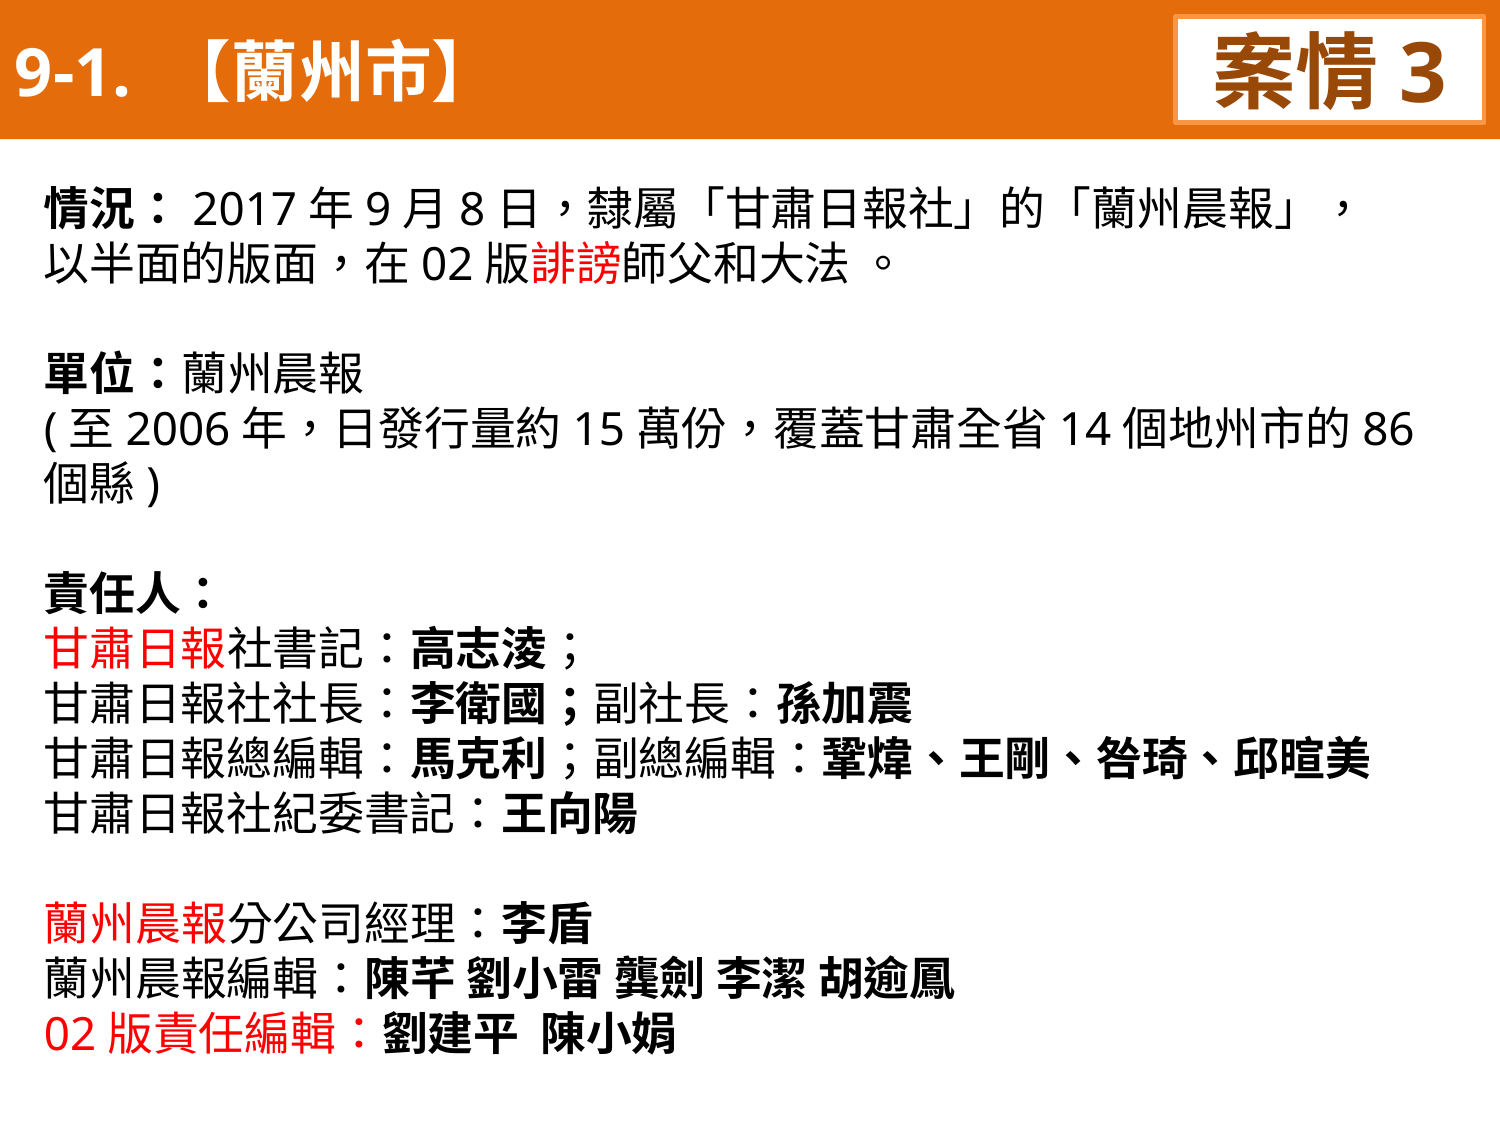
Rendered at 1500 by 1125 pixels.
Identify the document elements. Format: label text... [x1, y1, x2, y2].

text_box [0, 0, 1500, 140]
text_box 情況：2017年9月8日，隸屬「甘肅日報社」的「蘭州晨報」， 以半面的版面，在02版誹謗師父和大法 。 單位：蘭州晨報 (至2006年，日發行量約15萬份，覆蓋甘肅全省14個地州市的86個縣) 責任人： 甘肅日報社書記：高志淩； 甘肅日報社社長：李衛國；副社長：孫加震 甘肅日報總編輯：馬克利；副總編輯：鞏煒、王剛、咎琦、邱暄美 甘肅日報社紀委書記：王向陽 蘭州晨報分公司經理：李盾 蘭州晨報編輯：陳芊 劉小雷 龔劍 李潔 胡逾鳳 02版責任編輯：劉建平 陳小娟 [27, 171, 1473, 954]
